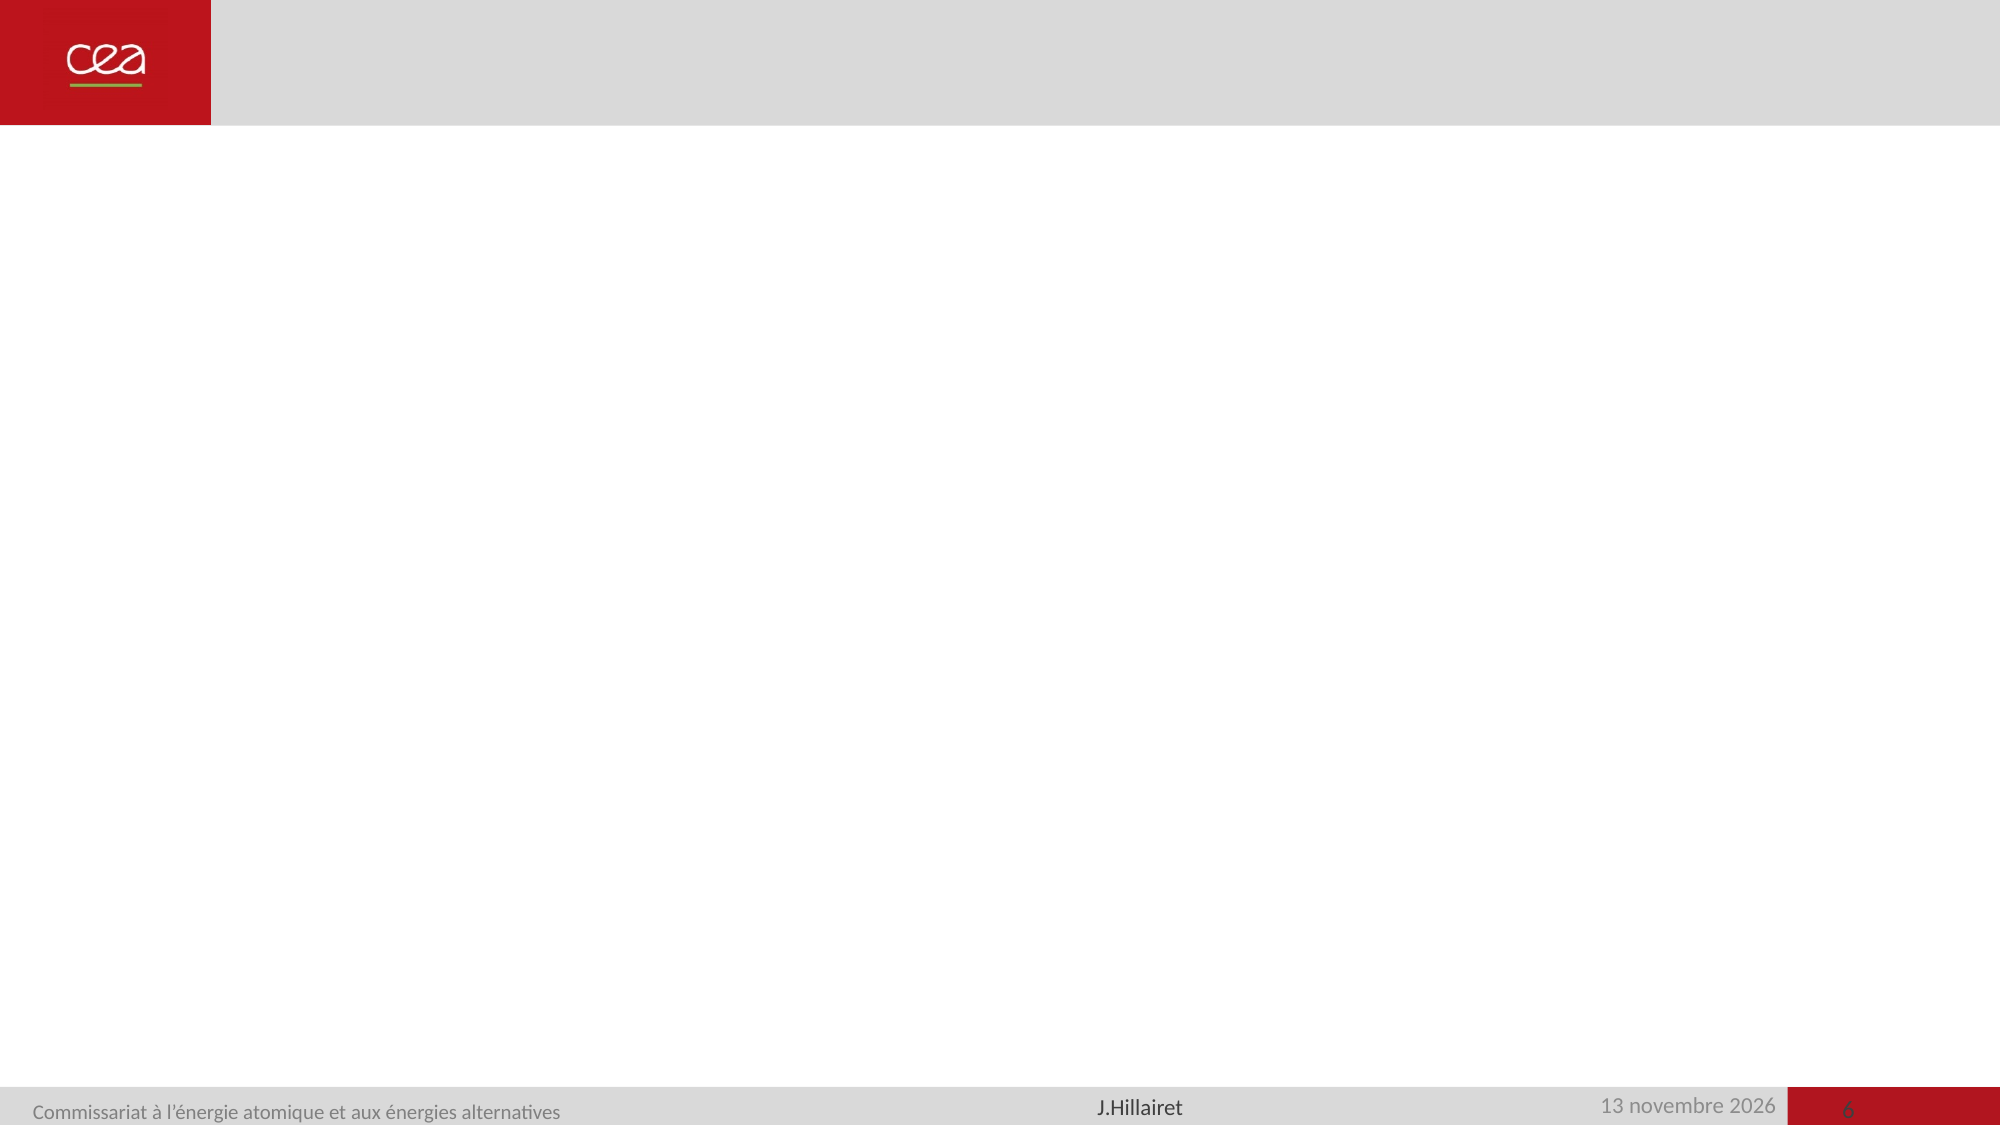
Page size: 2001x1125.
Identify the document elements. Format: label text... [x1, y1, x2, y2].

slide_number 6 [1830, 1093, 1968, 1124]
picture [43, 8, 168, 110]
